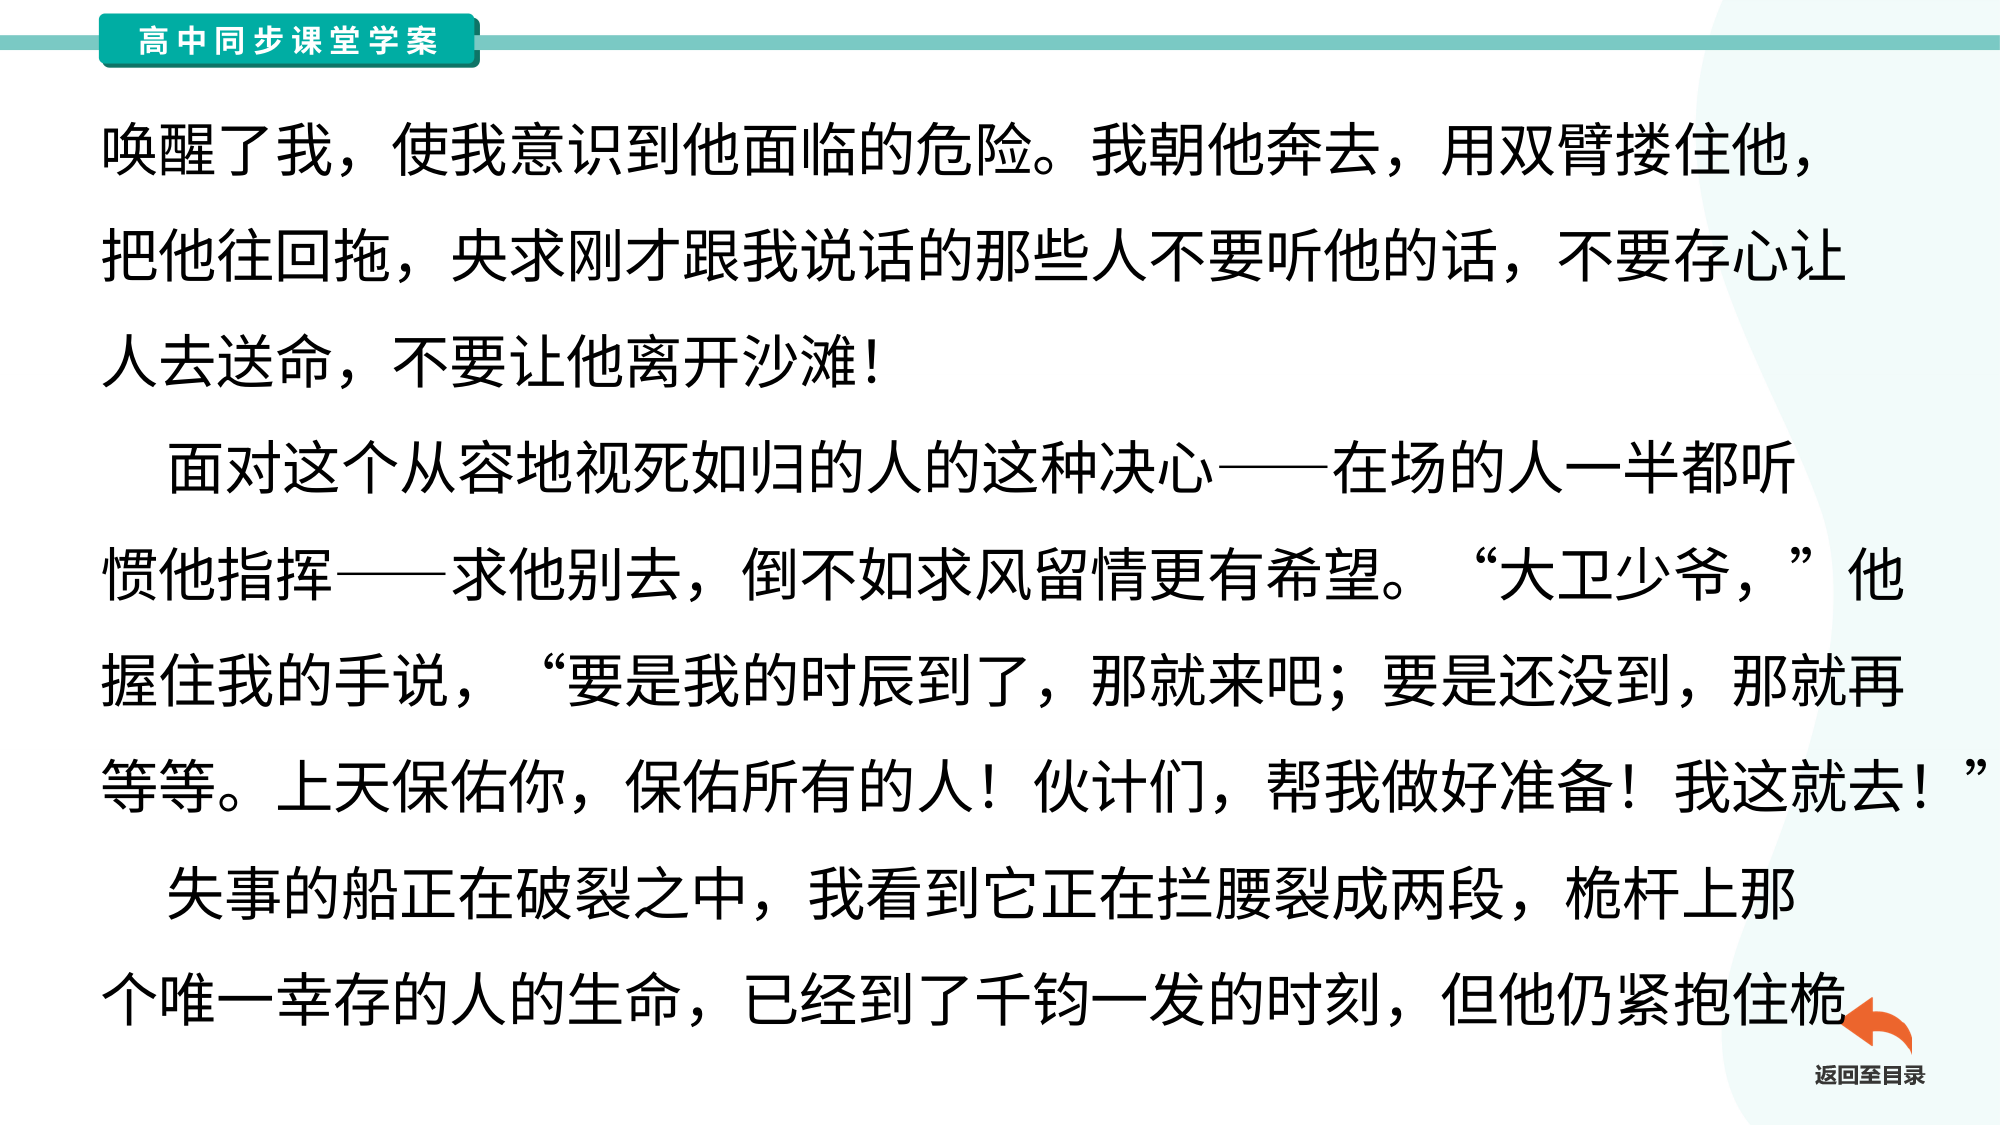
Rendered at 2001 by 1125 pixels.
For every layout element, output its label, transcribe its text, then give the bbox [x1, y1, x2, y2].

picture [0, 0, 2000, 1125]
text_box 唤醒了我，使我意识到他面临的危险。我朝他奔去，用双臂搂住他， 把他往回拖，央求刚才跟我说话的那些人不要听他的话，不要存心让 人去送命，不要让他离开沙滩！ 面对这个从容地视死如归的人的这种决心——在场的人一半都听 惯他指挥——求他别去，倒不如求风留情更有希望。“大卫少爷，”他 握住我的手说，“要是我的时辰到了，那就来吧；要是还没到，那就再 等等。上天保佑你，保佑所有的人！伙计们，帮我做好准备！我这就去！” 失事的船正在破裂之中，我看到它正在拦腰裂成两段，桅杆上那 个唯一幸存的人的生命，已经到了千钧一发的时刻，但他仍紧抱住桅 [100, 76, 1899, 1033]
